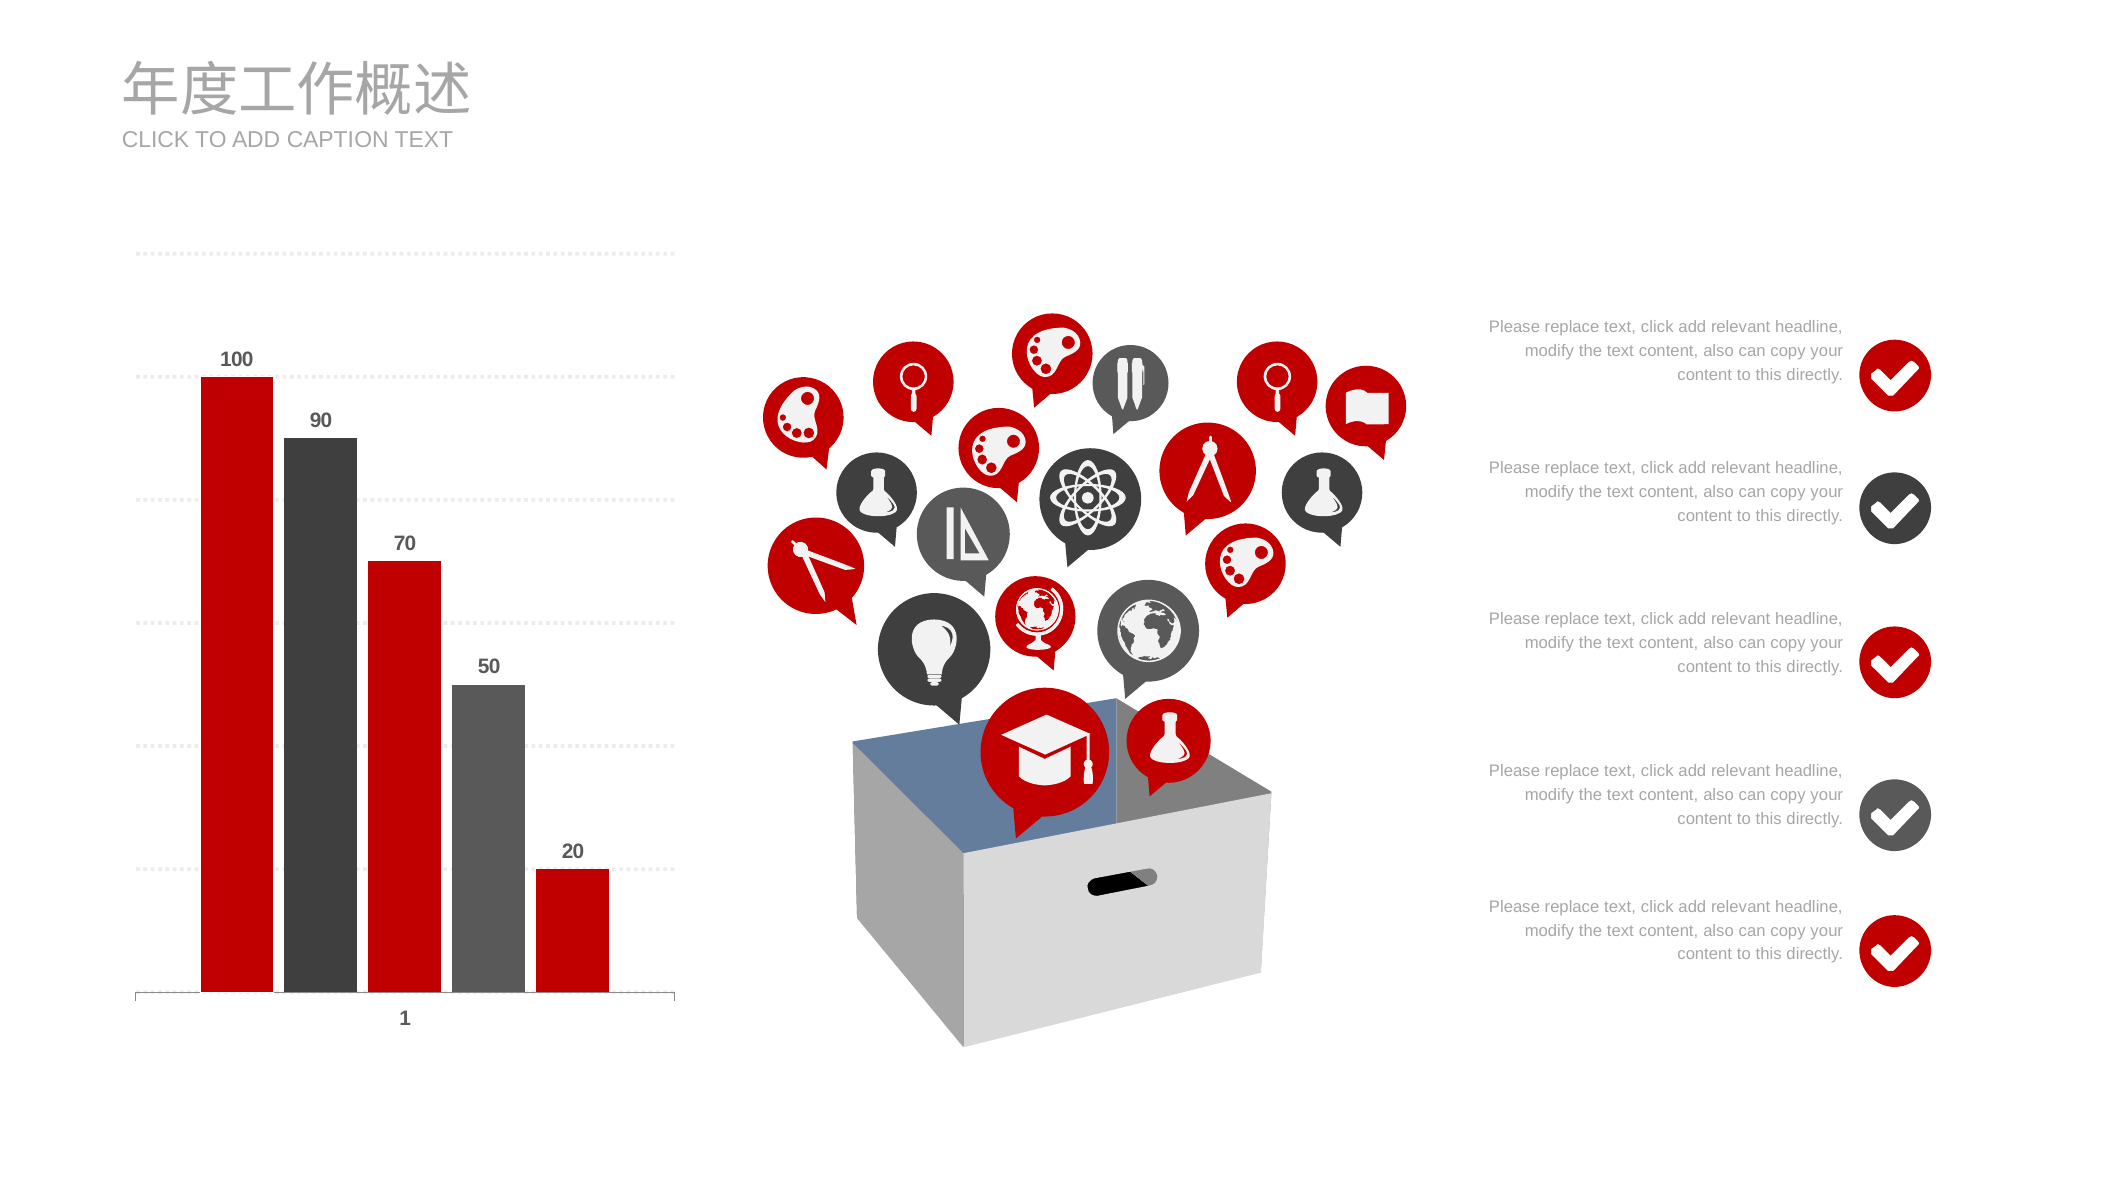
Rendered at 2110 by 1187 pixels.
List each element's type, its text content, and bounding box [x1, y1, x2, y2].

chart [123, 237, 686, 1047]
text_box Please replace text, click add relevant headline, modify the text content, also can copy your content to this directly. [1465, 756, 1844, 828]
text_box 年度工作概述 [121, 52, 501, 123]
text_box [1859, 339, 1932, 412]
text_box [1859, 626, 1932, 699]
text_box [762, 313, 1407, 839]
text_box [1859, 915, 1932, 987]
text_box Please replace text, click add relevant headline, modify the text content, also can copy your content to this directly. [1465, 311, 1844, 384]
text_box [1859, 779, 1932, 852]
text_box Please replace text, click add relevant headline, modify the text content, also can copy your content to this directly. [1465, 891, 1844, 964]
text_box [852, 742, 1272, 1048]
text_box Please replace text, click add relevant headline, modify the text content, also can copy your content to this directly. [1465, 452, 1844, 525]
text_box CLICK TO ADD CAPTION TEXT [121, 124, 501, 153]
text_box [1859, 472, 1932, 545]
text_box Please replace text, click add relevant headline, modify the text content, also can copy your content to this directly. [1465, 603, 1844, 676]
